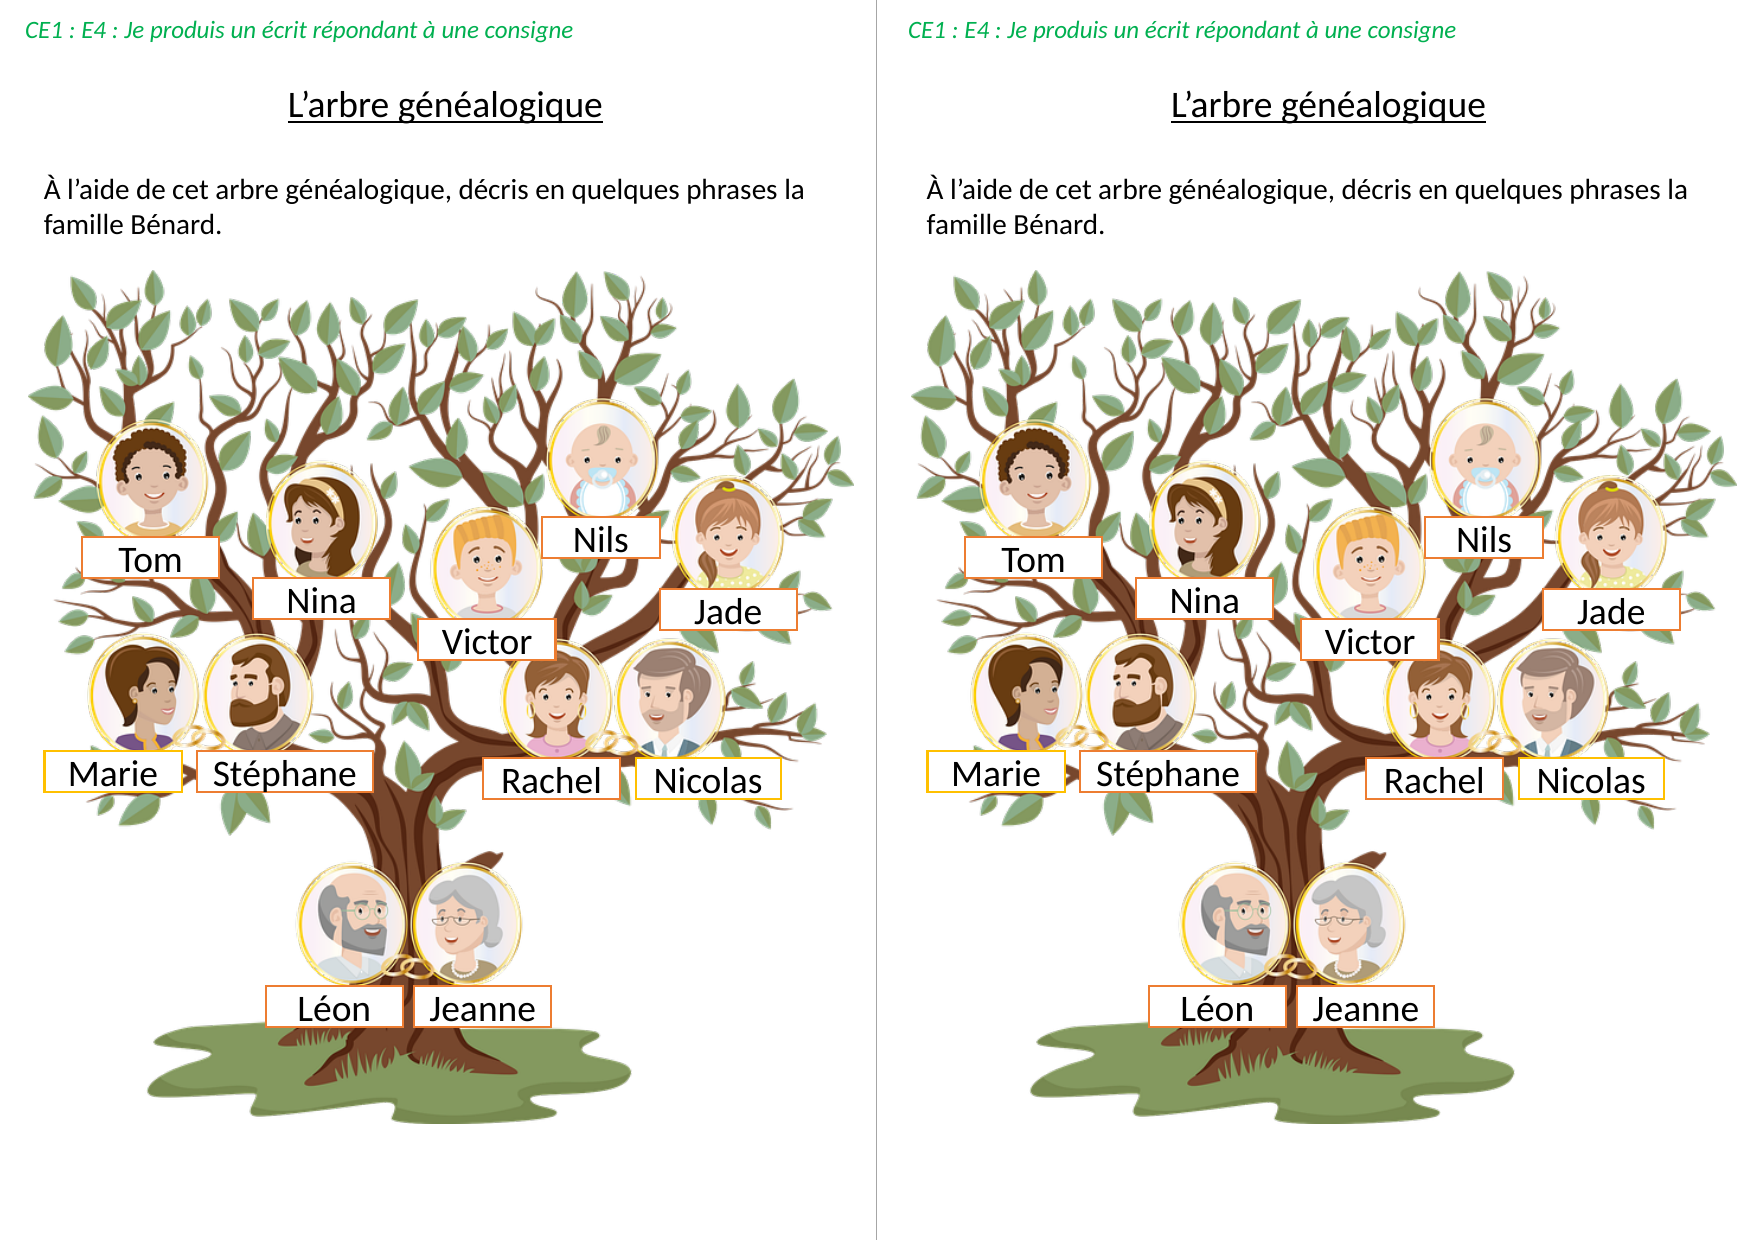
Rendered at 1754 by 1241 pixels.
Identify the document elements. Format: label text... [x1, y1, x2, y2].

picture [28, 270, 854, 1124]
text_box L’arbre généalogique À l’aide de cet arbre généalogique, décris en quelques phrases la famille Bénard. [911, 73, 1746, 248]
text_box CE1 : E4 : Je produis un écrit répondant à une consigne [10, 6, 861, 52]
text_box CE1 : E4 : Je produis un écrit répondant à une consigne [893, 6, 1744, 52]
text_box L’arbre généalogique À l’aide de cet arbre généalogique, décris en quelques phrases la famille Bénard. [28, 73, 863, 248]
picture [911, 270, 1737, 1124]
